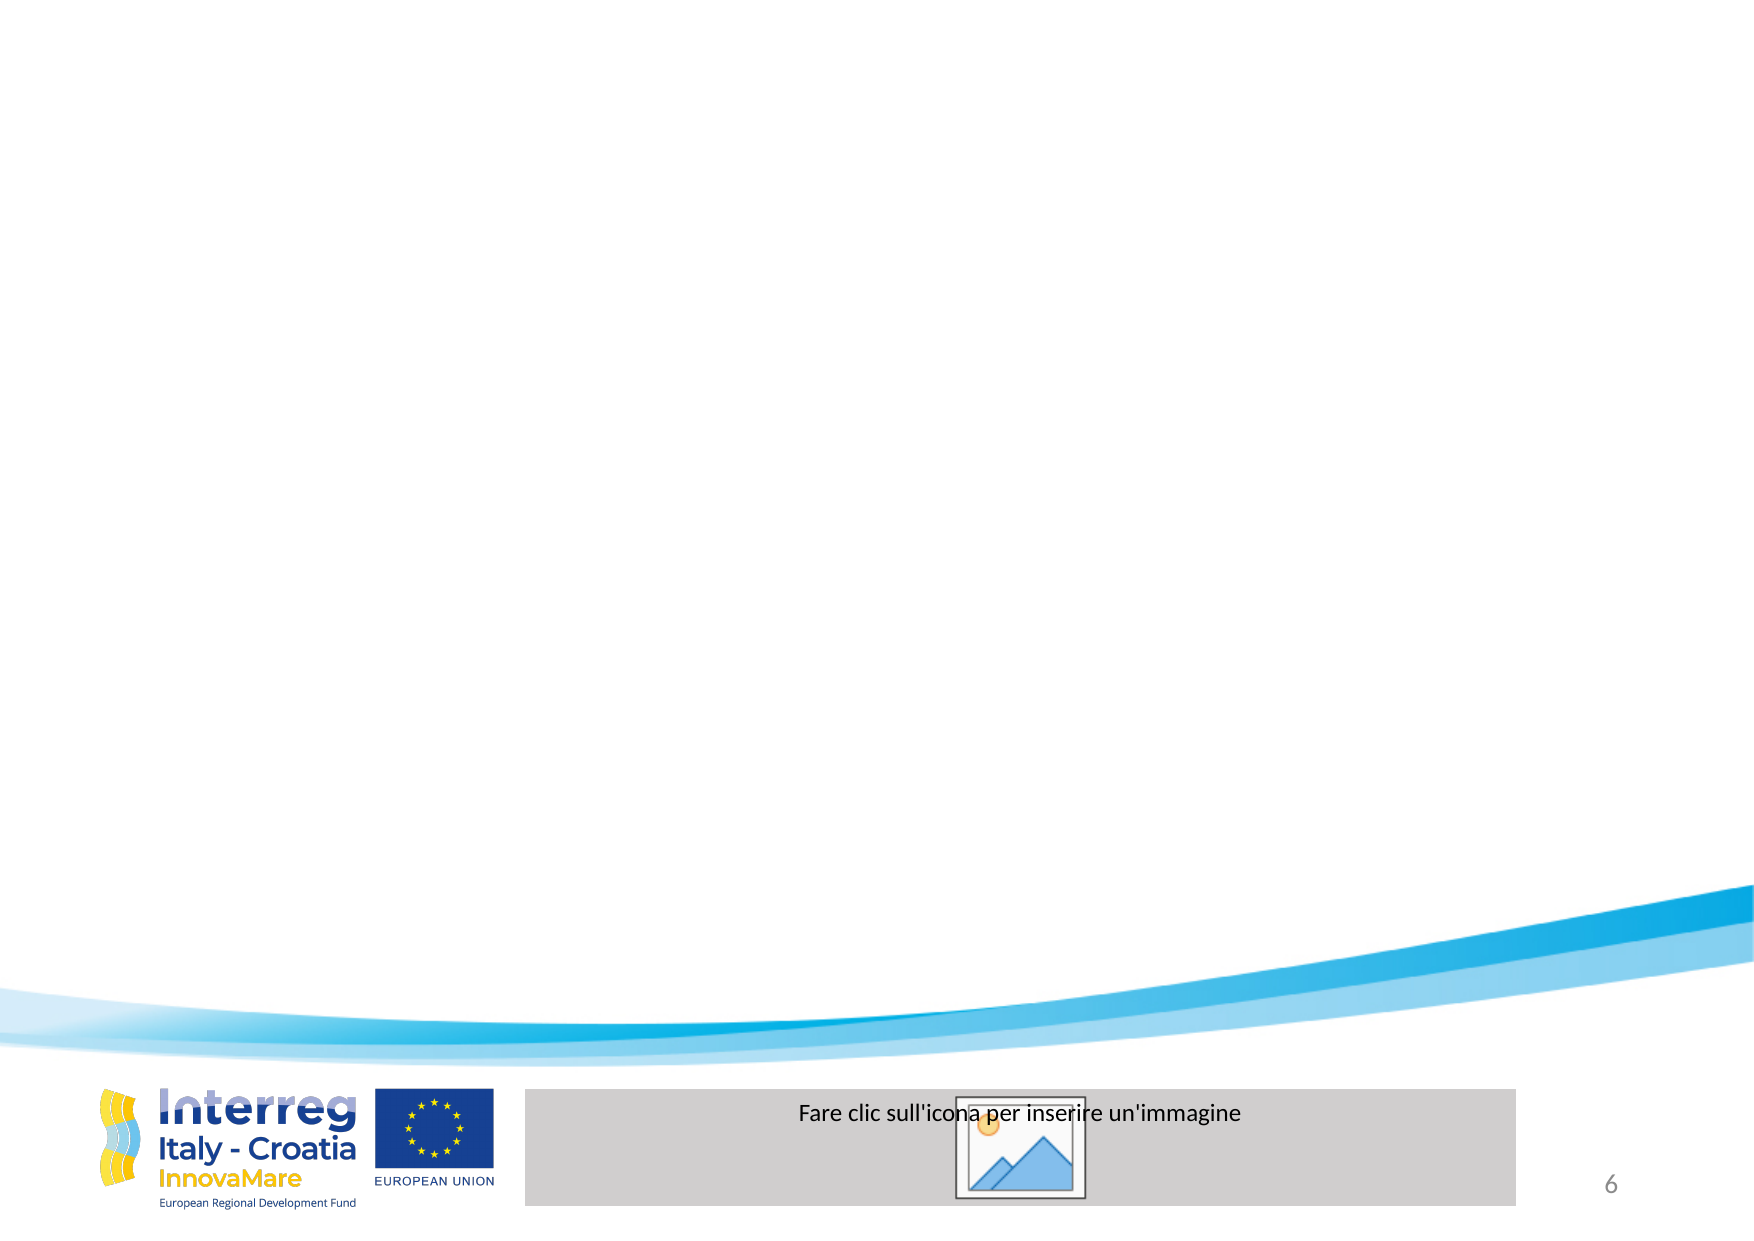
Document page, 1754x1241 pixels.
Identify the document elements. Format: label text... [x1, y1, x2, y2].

picture [0, 884, 1754, 1220]
slide_number 6 [1526, 1149, 1634, 1216]
